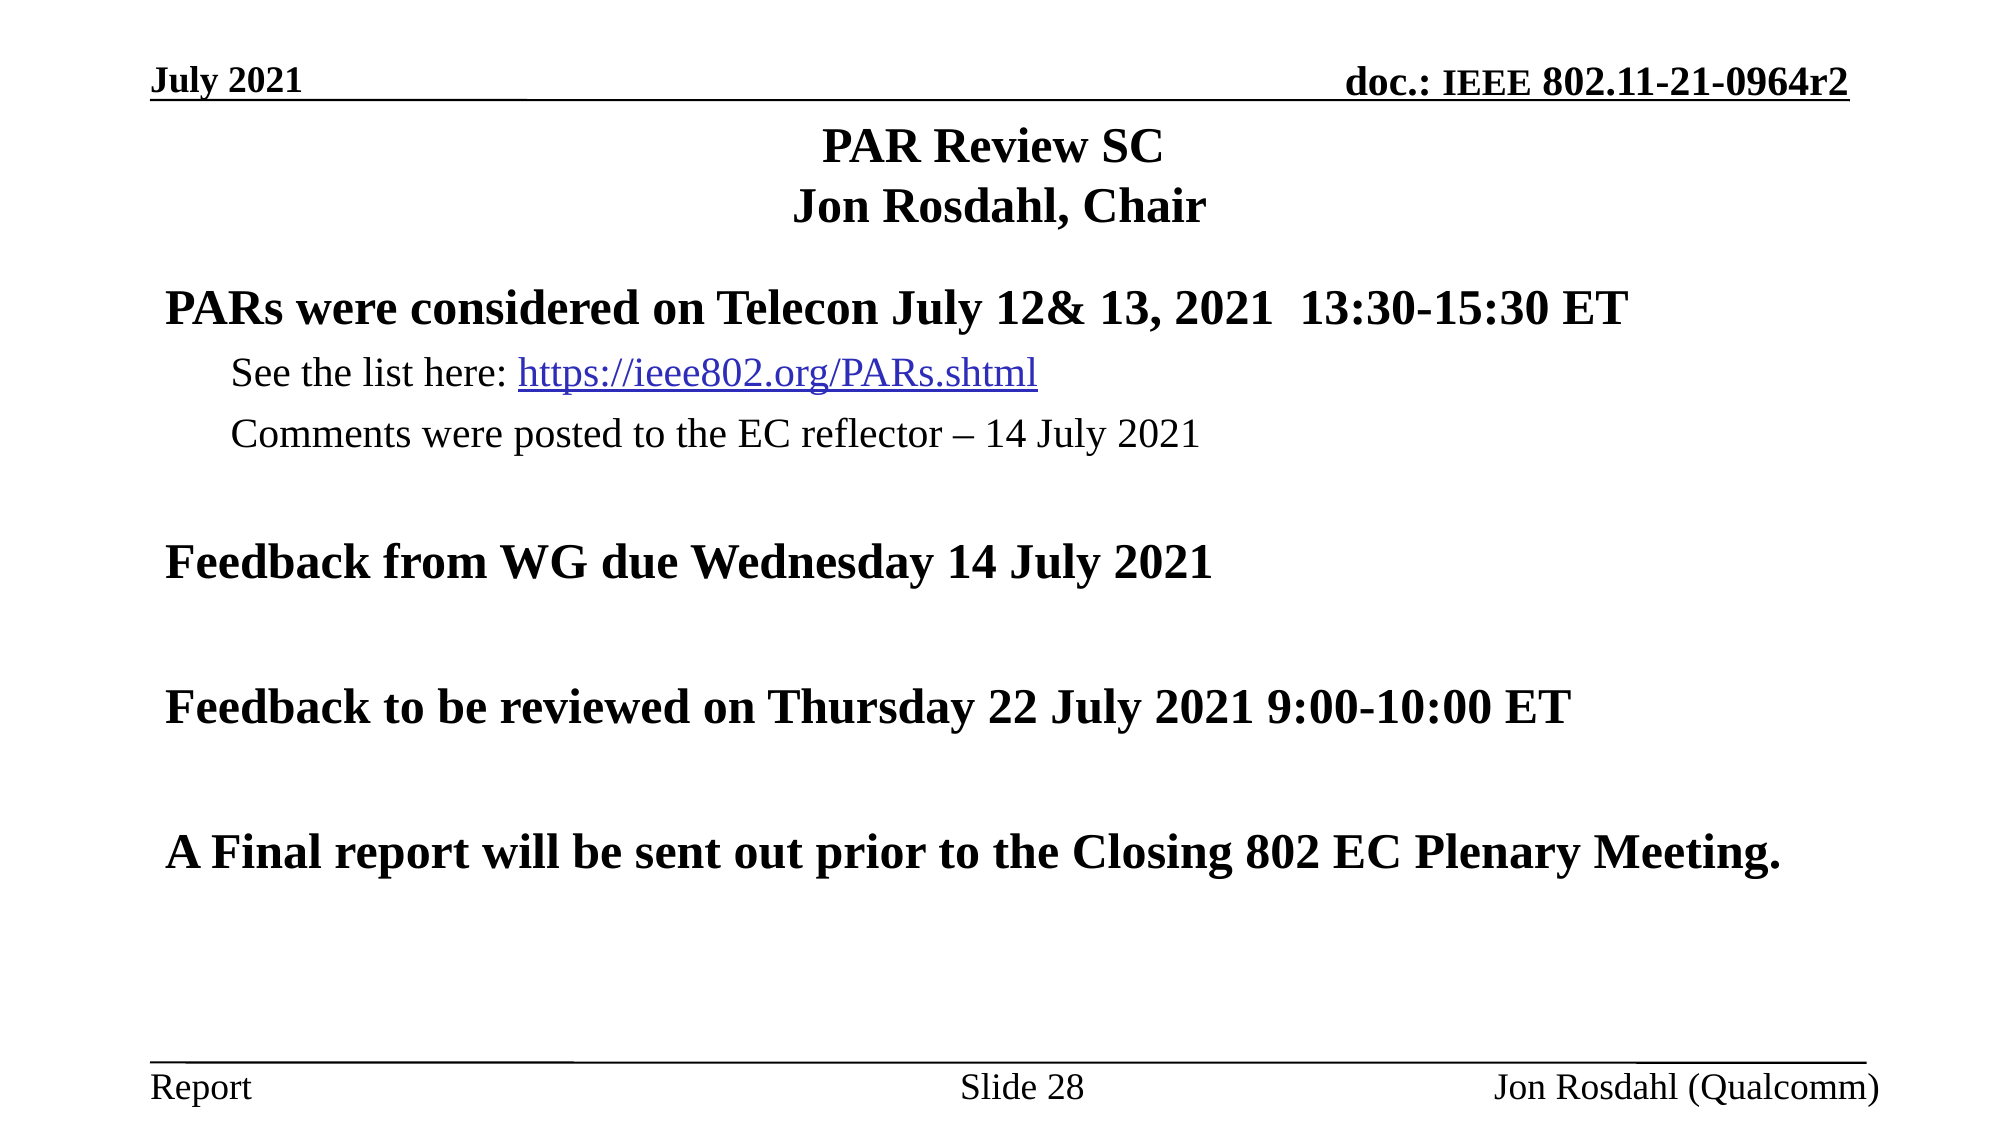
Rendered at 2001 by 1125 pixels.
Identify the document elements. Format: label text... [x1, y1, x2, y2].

list PARs were considered on Telecon July 12& 13, 2021 13:30-15:30 ET See the list here: https://ieee802.org/PARs.shtml Comments were posted to the EC reflector – 14 July 2021 Feedback from WG due Wednesday 14 July 2021 Feedback to be reviewed on Thursday 22 July 2021 9:00-10:00 ET A Final report will be sent out prior to the Closing 802 EC Plenary Meeting. [149, 266, 1850, 1000]
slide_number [149, 49, 431, 100]
slide_number Slide 28 [950, 1061, 1095, 1125]
footer Jon Rosdahl (Qualcomm) [1436, 1061, 1881, 1108]
title PAR Review SC Jon Rosdahl, Chair [149, 112, 1850, 232]
